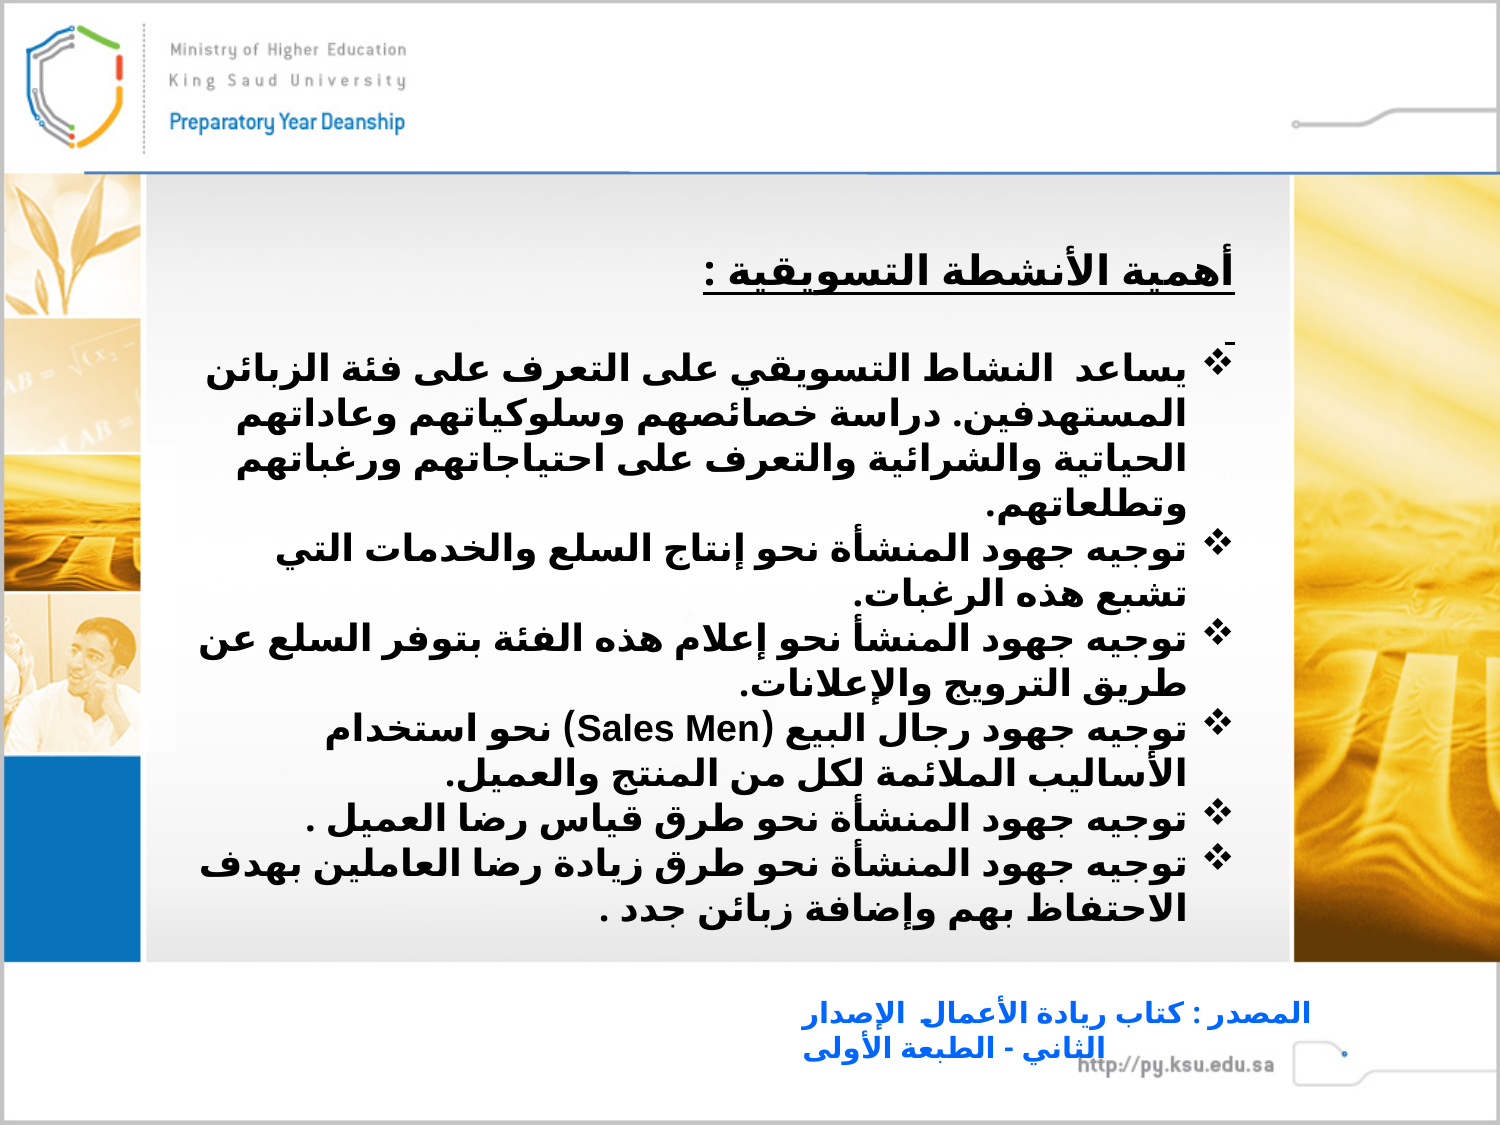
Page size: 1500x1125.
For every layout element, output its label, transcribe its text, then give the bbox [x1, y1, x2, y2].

picture [0, 0, 1500, 1125]
text_box أهمية الأنشطة التسويقية : يساعد النشاط التسويقي على التعرف على فئة الزبائن المستهدفين. دراسة خصائصهم وسلوكياتهم وعاداتهم الحياتية والشرائية والتعرف على احتياجاتهم ورغباتهم وتطلعاتهم. توجيه جهود المنشأة نحو إنتاج السلع والخدمات التي تشبع هذه الرغبات. توجيه جهود المنشأ نحو إعلام هذه الفئة بتوفر السلع عن طريق الترويج والإعلانات. توجيه جهود رجال البيع (Sales Men) نحو استخدام الأساليب الملائمة لكل من المنتج والعميل. توجيه جهود المنشأة نحو طرق قياس رضا العميل . توجيه جهود المنشأة نحو طرق زيادة رضا العاملين بهدف الاحتفاظ بهم وإضافة زبائن جدد . [162, 236, 1250, 937]
text_box المصدر : كتاب ريادة الأعمال الإصدار الثاني - الطبعة الأولى [787, 987, 1406, 1073]
